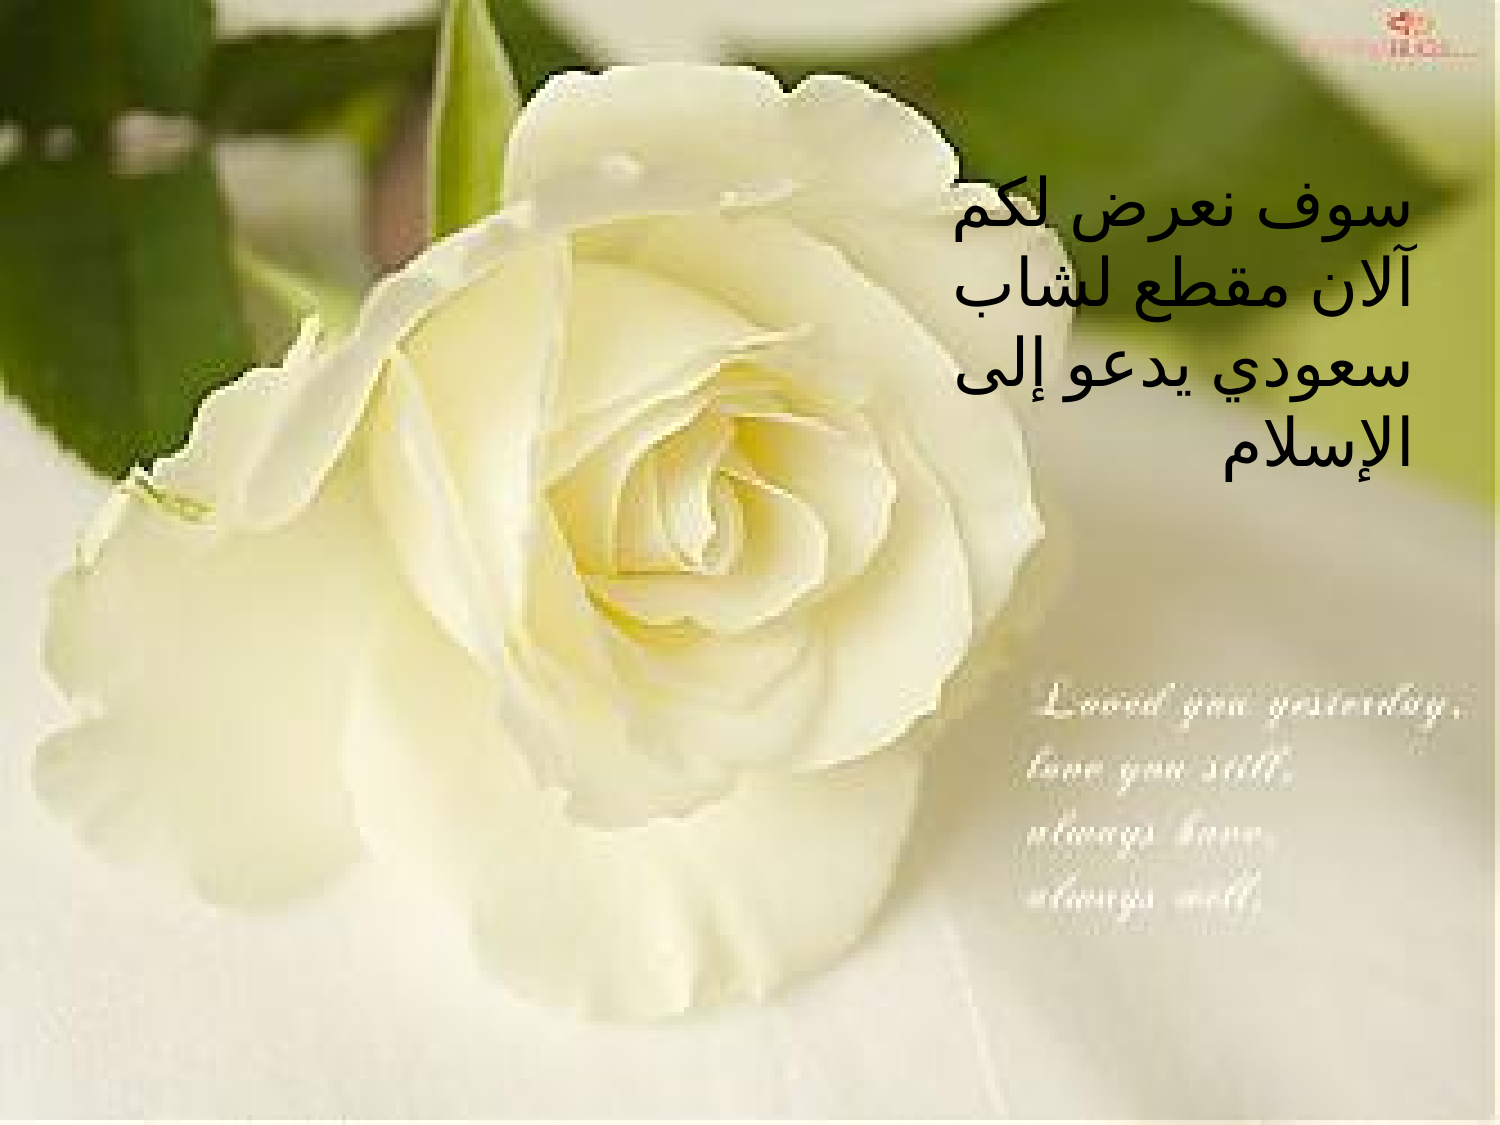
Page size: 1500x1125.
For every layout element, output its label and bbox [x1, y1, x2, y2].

list [0, 0, 1500, 1125]
